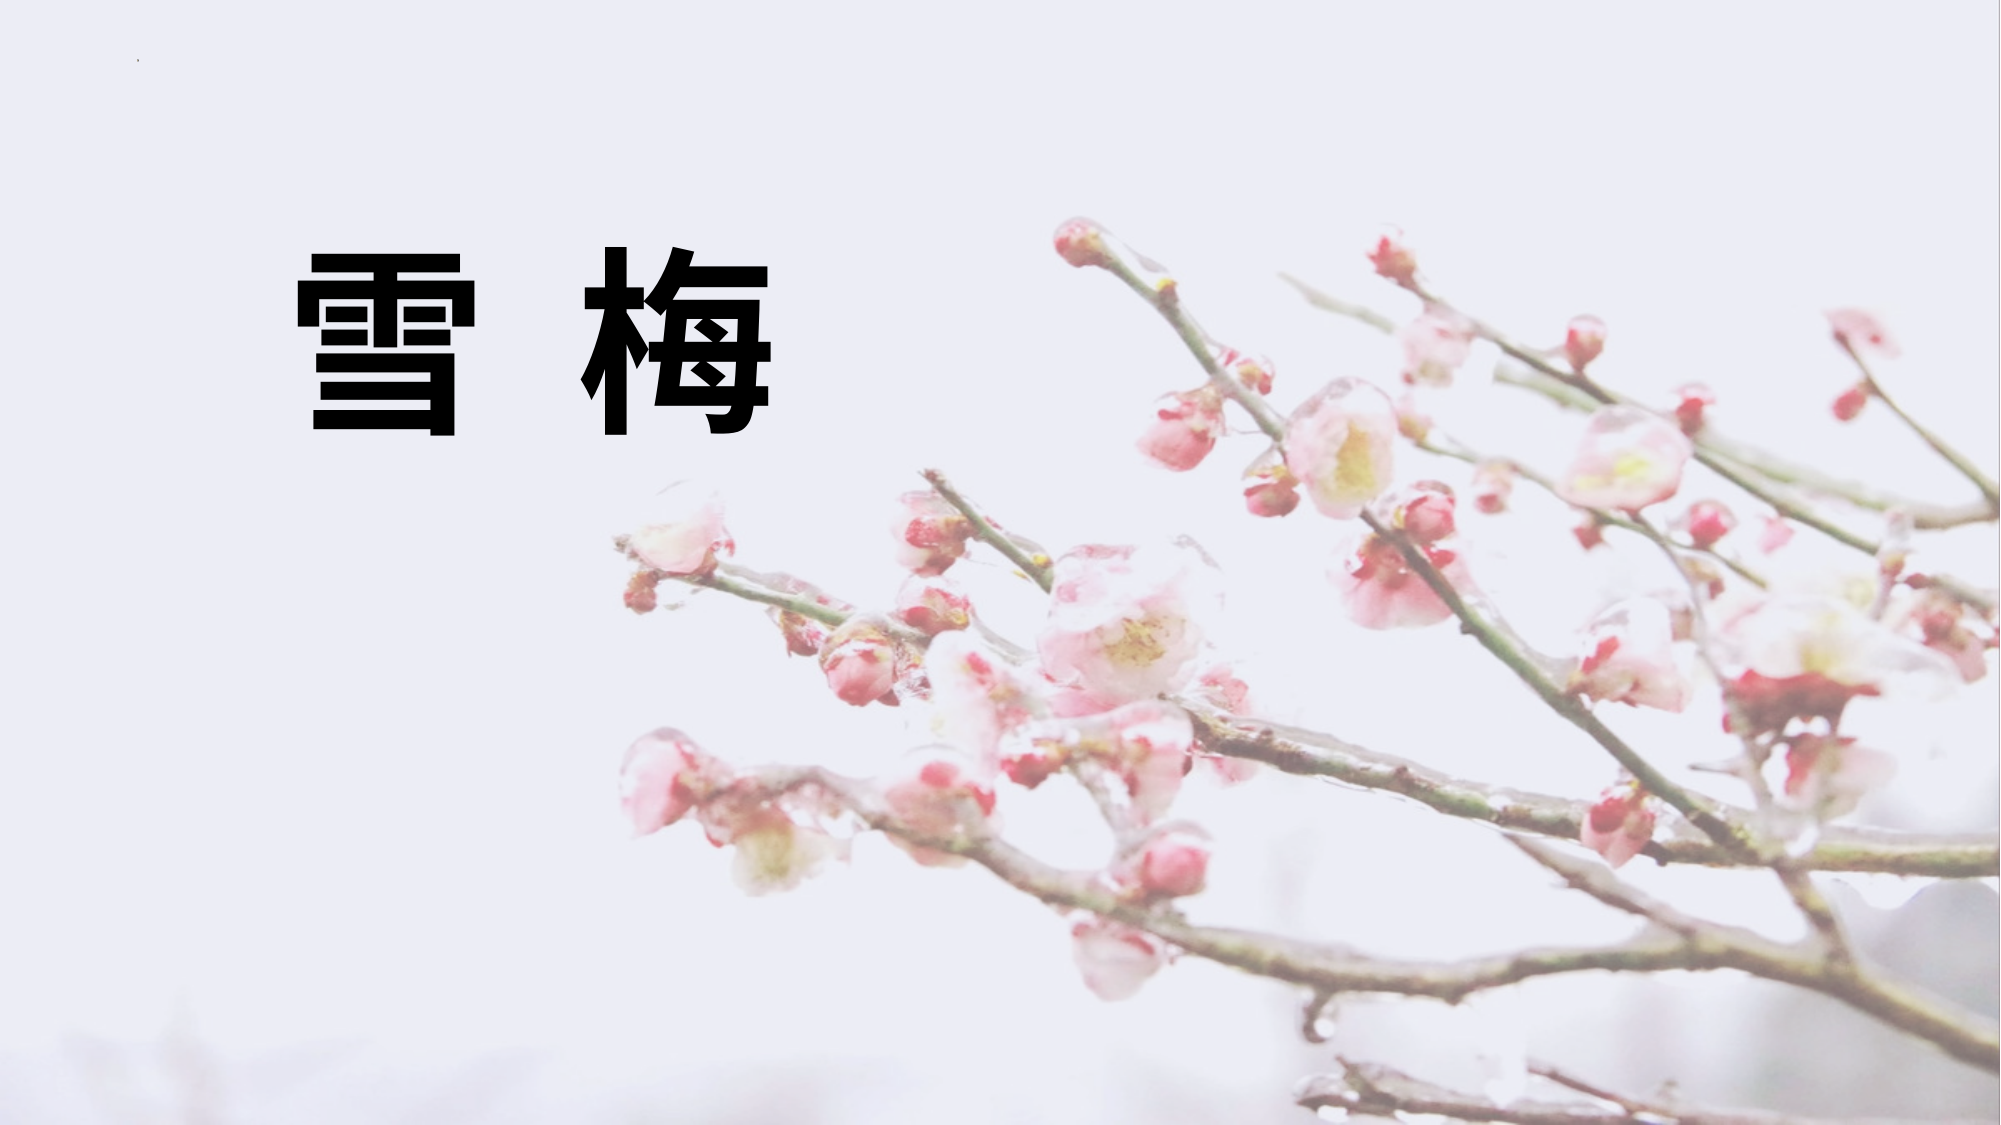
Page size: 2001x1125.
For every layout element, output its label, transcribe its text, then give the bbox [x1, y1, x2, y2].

text_box 雪 梅 [169, 210, 895, 466]
